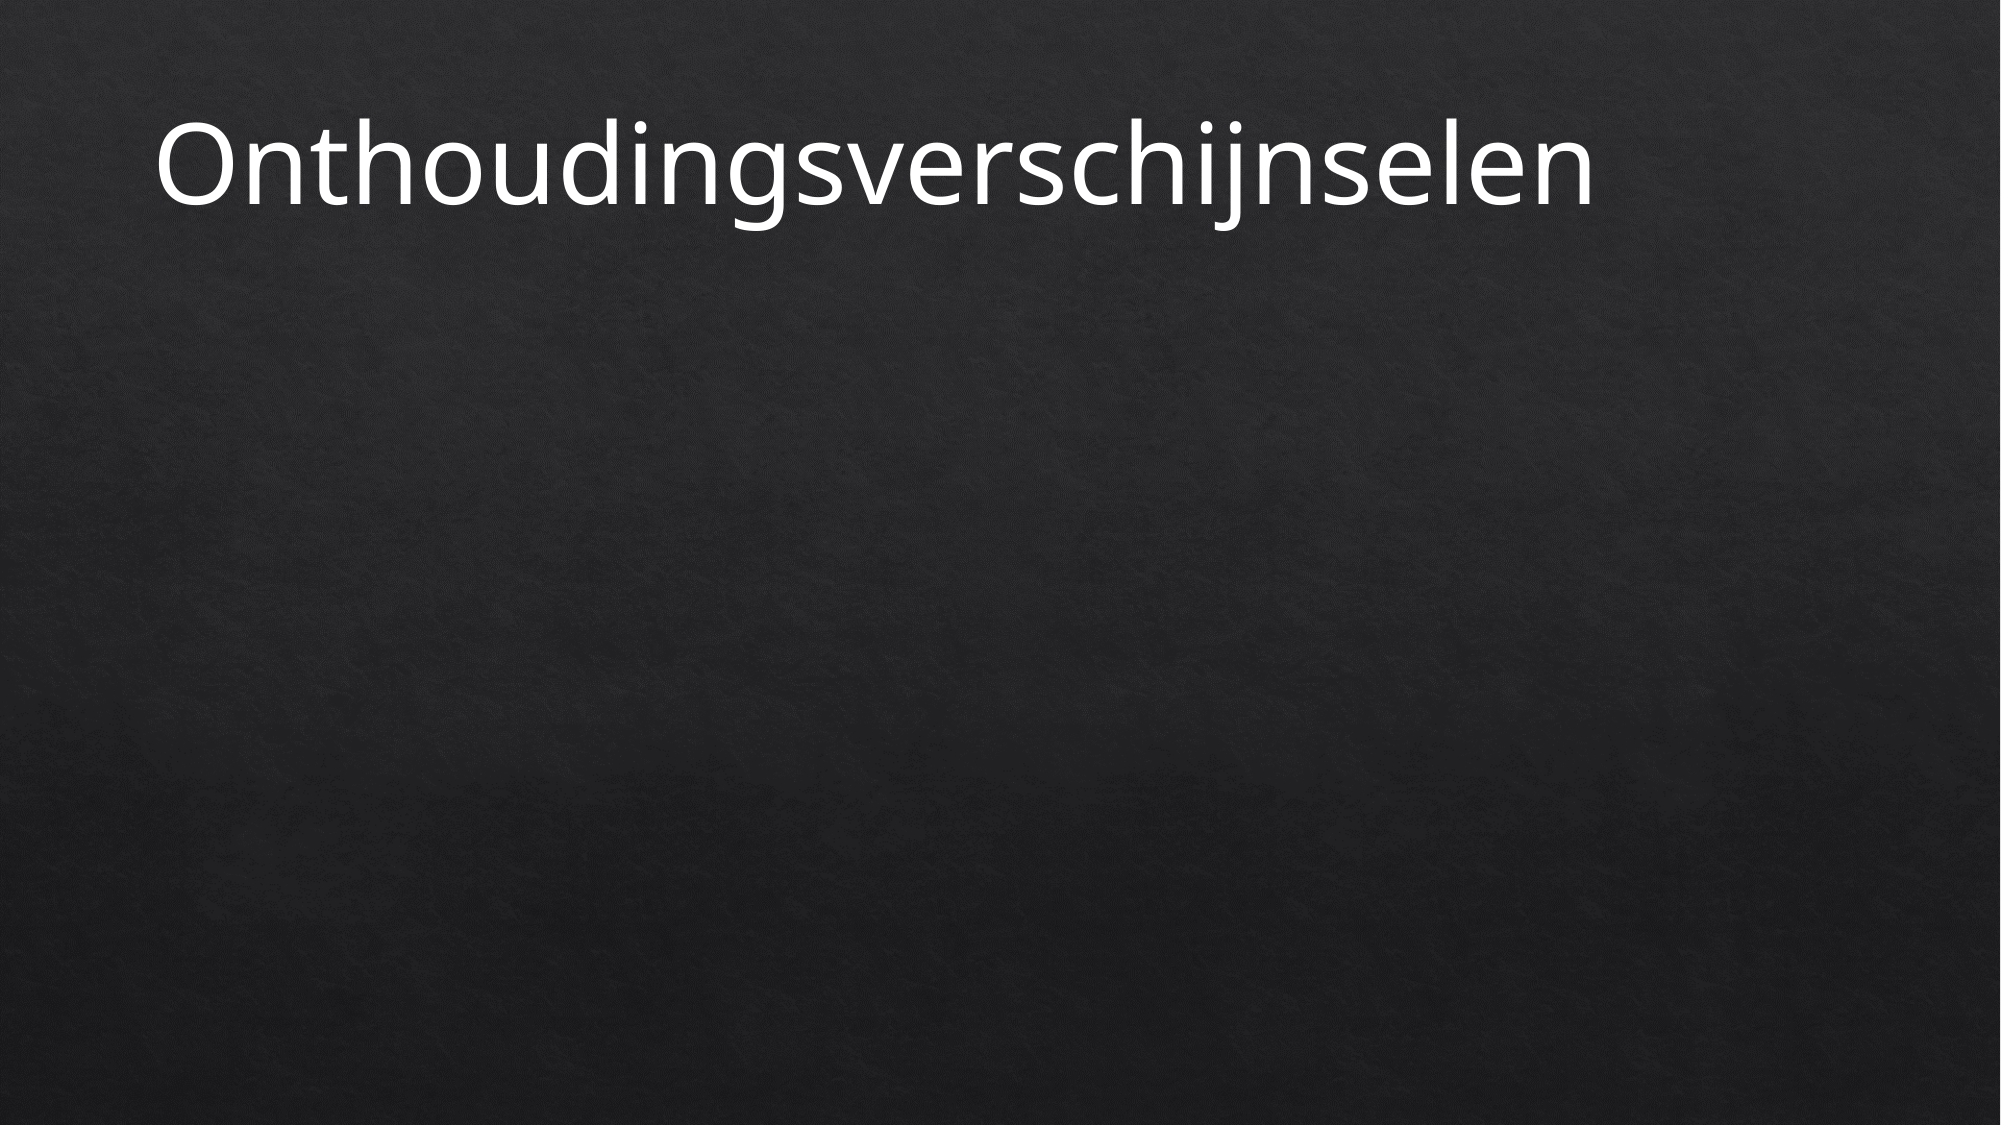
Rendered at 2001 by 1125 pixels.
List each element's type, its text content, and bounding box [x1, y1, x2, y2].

picture [0, 0, 2001, 1125]
title Onthoudingsverschijnselen [137, 59, 1863, 278]
